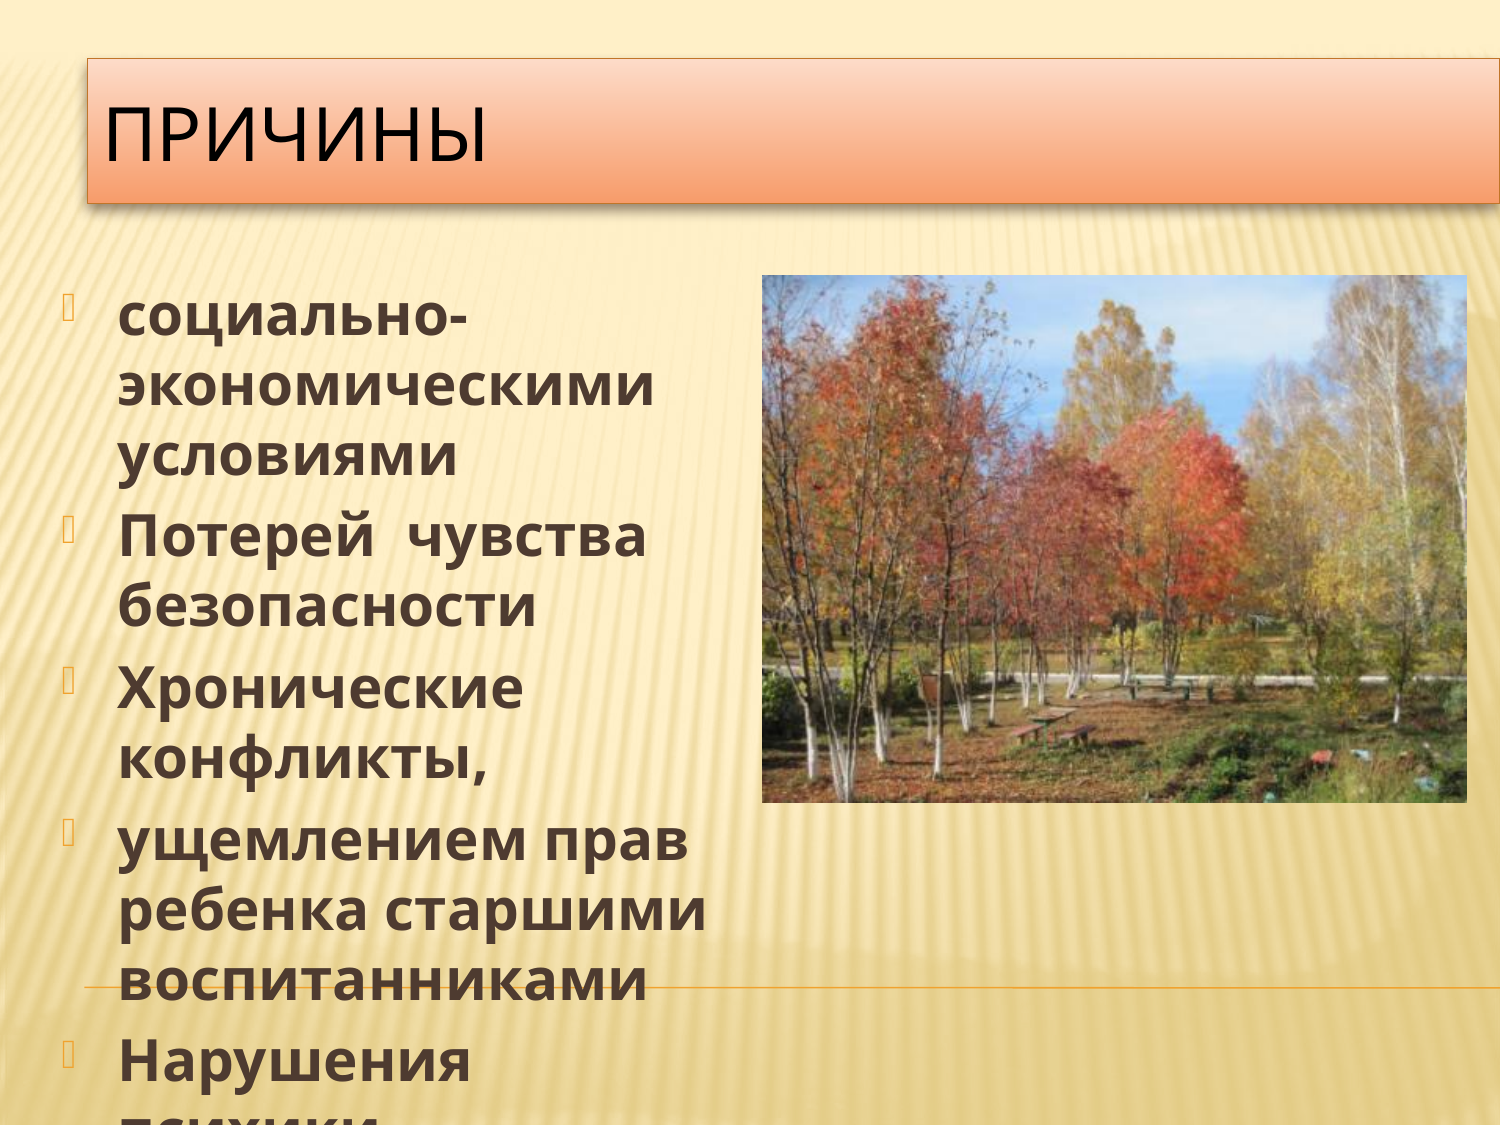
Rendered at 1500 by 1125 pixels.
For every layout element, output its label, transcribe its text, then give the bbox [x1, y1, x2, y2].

list социально-экономическими условиями Потерей чувства безопасности Хронические конфликты, ущемлением прав ребенка старшими воспитанниками Нарушения психики. [46, 269, 751, 917]
title причины [87, 58, 1500, 204]
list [762, 274, 1467, 804]
